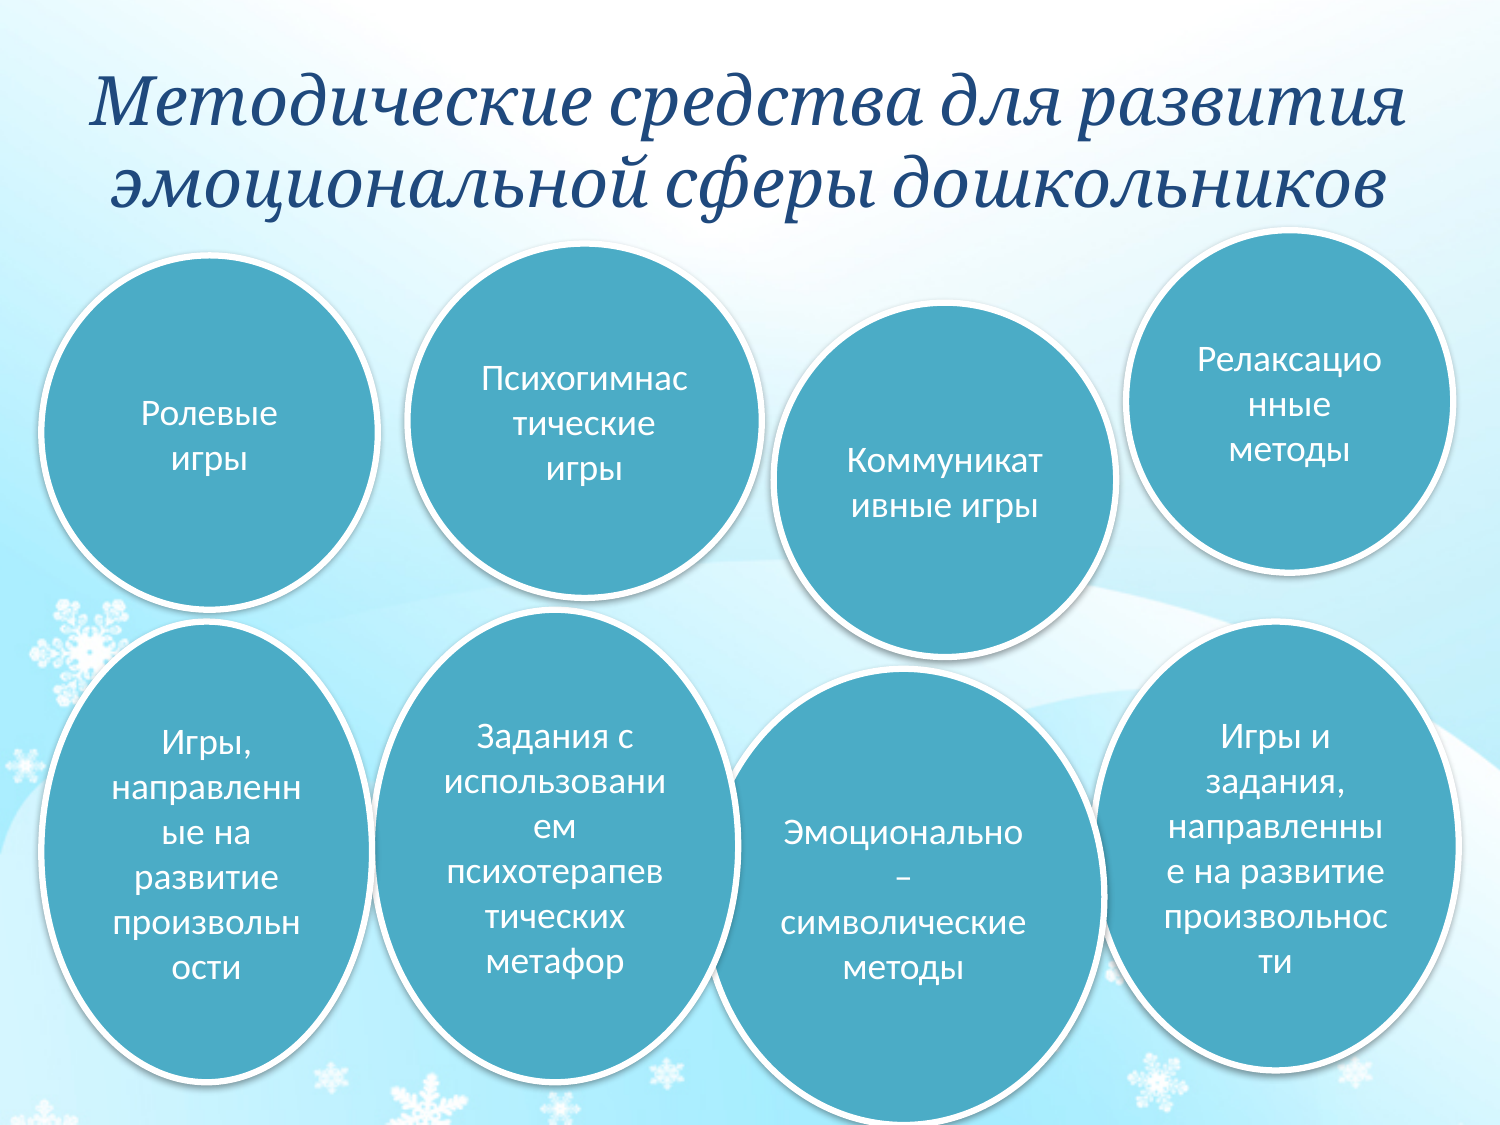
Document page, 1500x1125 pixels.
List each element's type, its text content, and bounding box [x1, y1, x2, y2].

text_box Эмоционально – символические методы [714, 665, 1108, 1125]
title Методические средства для развития эмоциональной сферы дошкольников [75, 45, 1425, 233]
text_box Задания с использованием психотерапевтических метафор [373, 606, 742, 1086]
text_box Психогимнастические игры [404, 240, 765, 602]
text_box Релаксационные методы [1122, 227, 1457, 576]
text_box Ролевые игры [38, 252, 381, 613]
text_box Игры, направленные на развитие произвольности [38, 618, 376, 1086]
text_box Коммуникативные игры [770, 299, 1120, 661]
picture [0, 0, 1500, 1125]
text_box Игры и задания, направленные на развитие произвольности [1093, 618, 1462, 1074]
